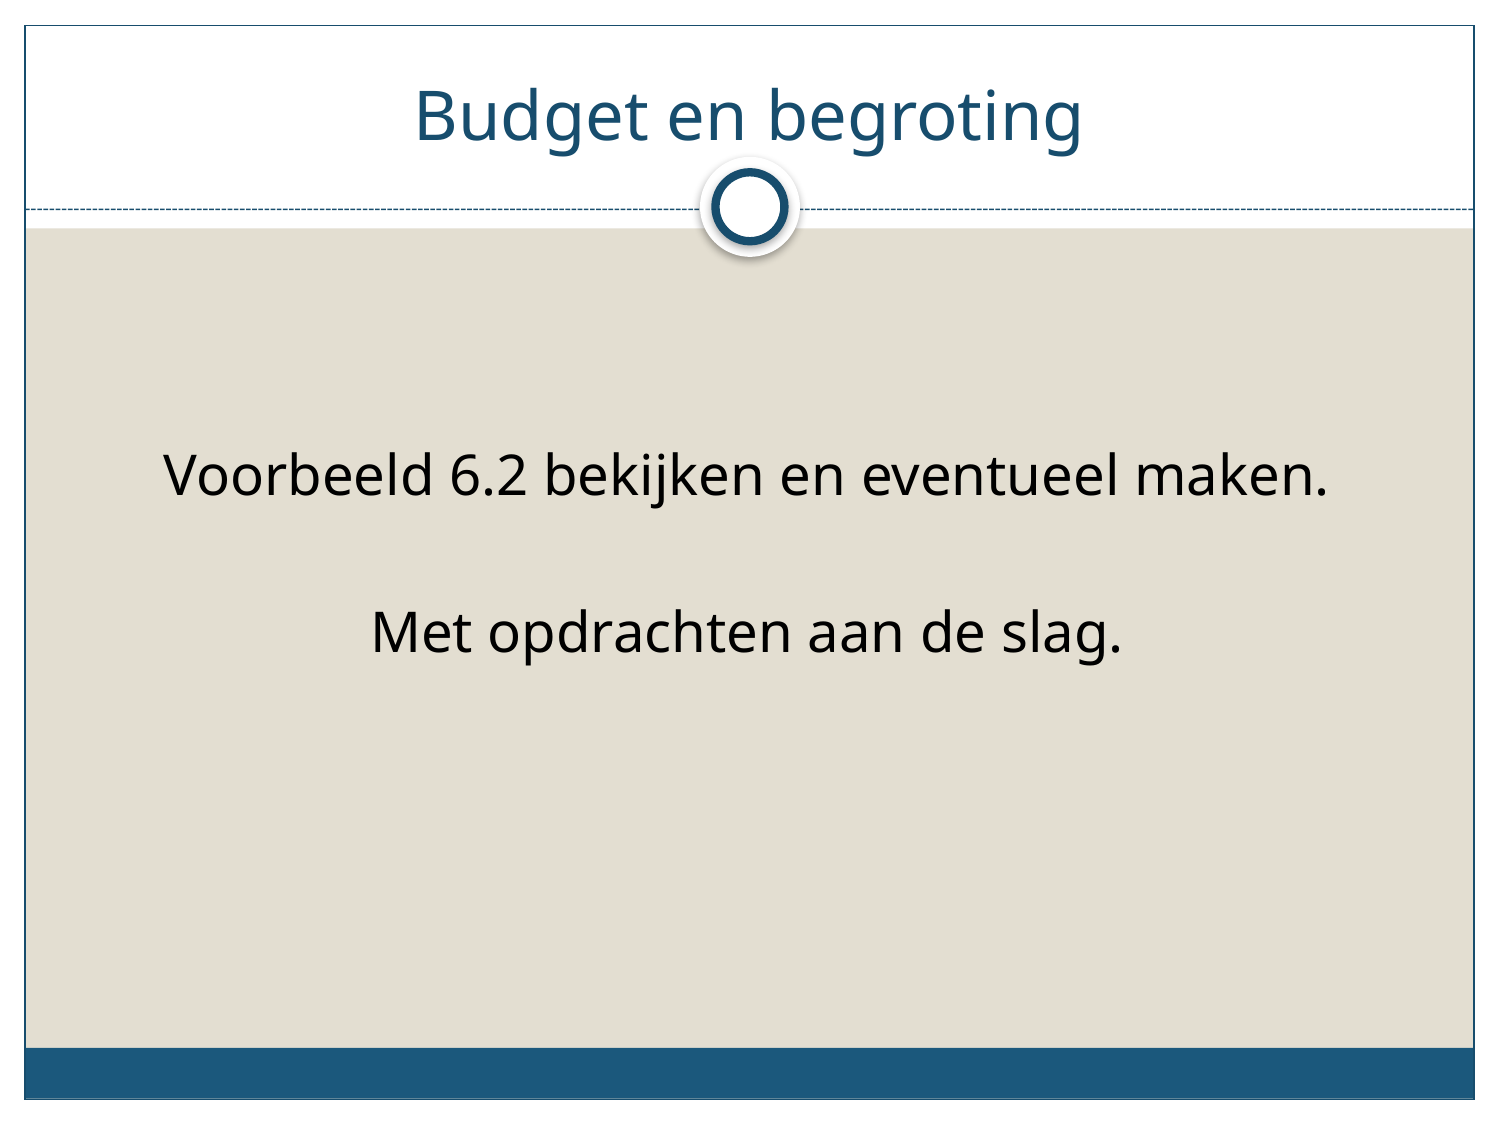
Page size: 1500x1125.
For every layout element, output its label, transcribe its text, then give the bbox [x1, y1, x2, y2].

title Budget en begroting [49, 37, 1450, 162]
list Voorbeeld 6.2 bekijken en eventueel maken. Met opdrachten aan de slag. [49, 250, 1445, 1001]
